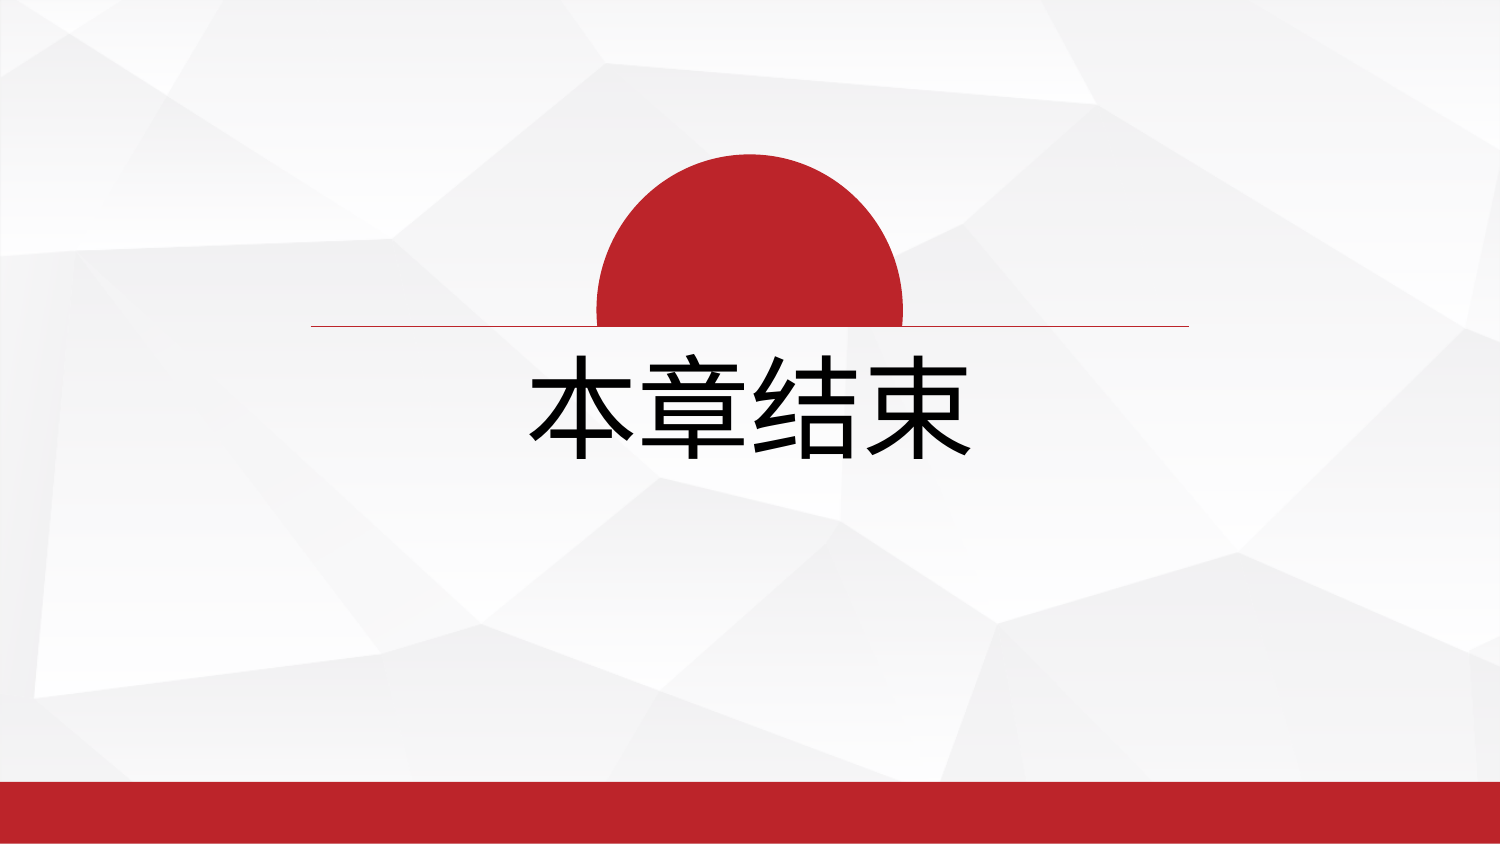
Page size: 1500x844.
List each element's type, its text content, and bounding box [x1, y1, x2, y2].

title 本章结束 [103, 347, 1397, 495]
picture [0, 0, 1500, 781]
